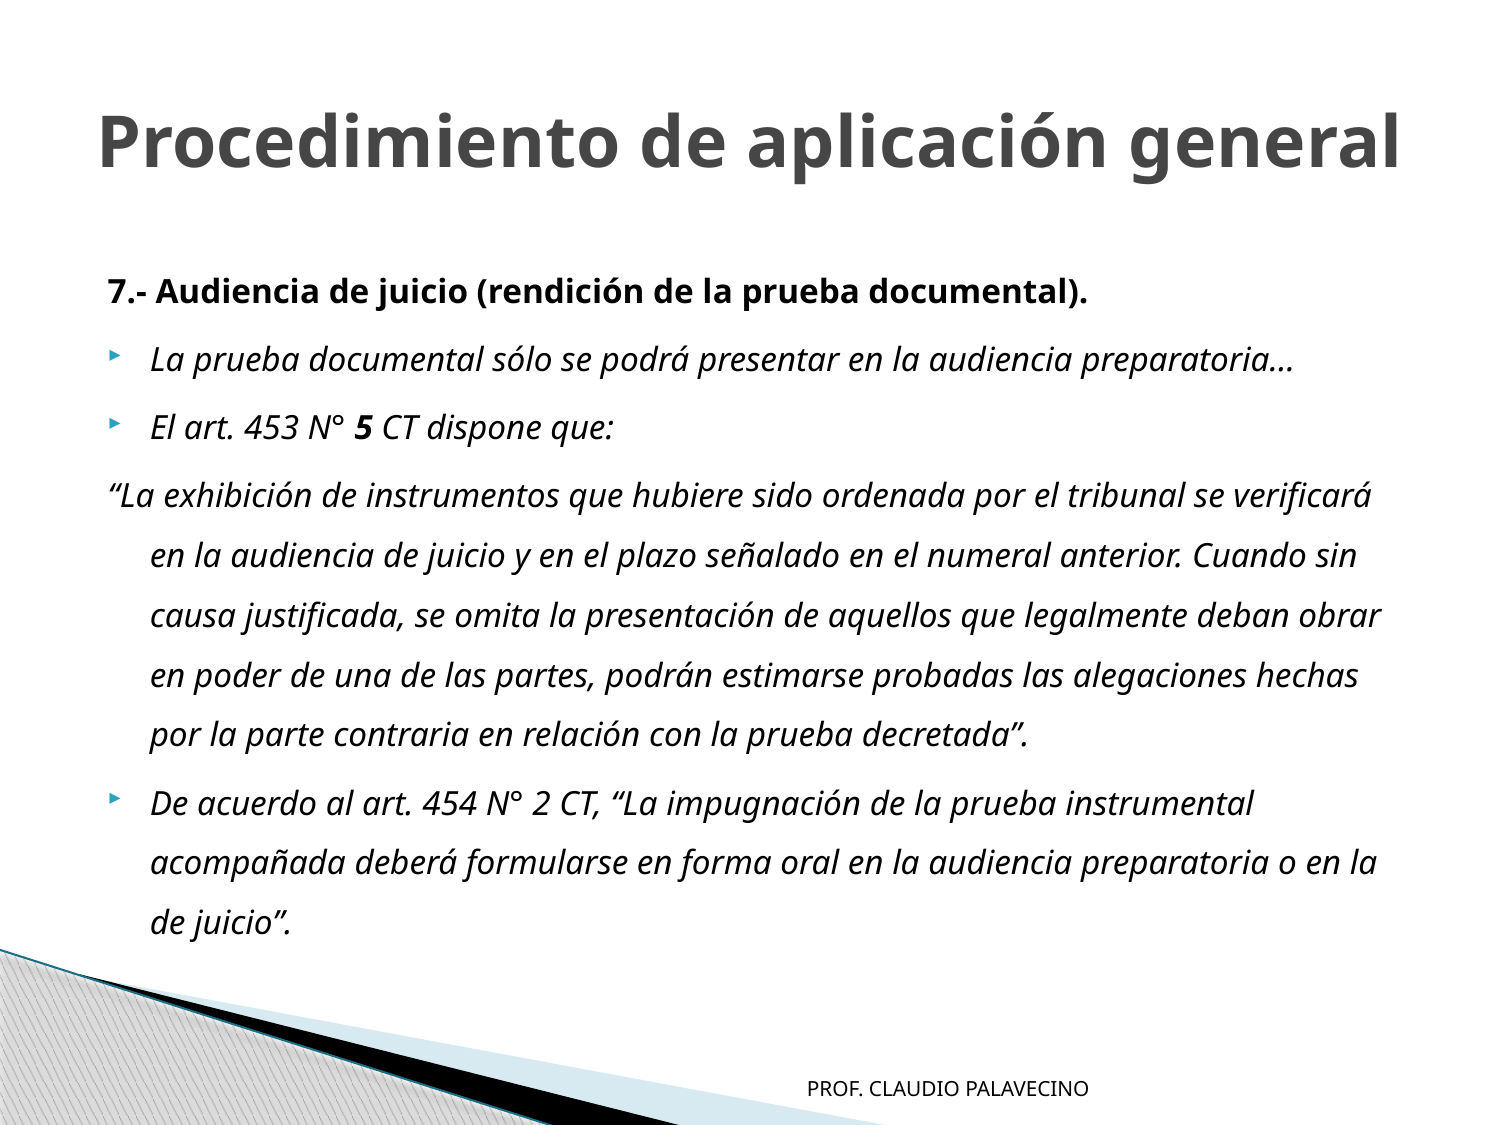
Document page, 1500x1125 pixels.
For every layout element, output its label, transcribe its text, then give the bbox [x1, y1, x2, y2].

list 7.- Audiencia de juicio (rendición de la prueba documental). La prueba documental sólo se podrá presentar en la audiencia preparatoria… El art. 453 N° 5 CT dispone que: “La exhibición de instrumentos que hubiere sido ordenada por el tribunal se verificará en la audiencia de juicio y en el plazo señalado en el numeral anterior. Cuando sin causa justificada, se omita la presentación de aquellos que legalmente deban obrar en poder de una de las partes, podrán estimarse probadas las alegaciones hechas por la parte contraria en relación con la prueba decretada”. De acuerdo al art. 454 N° 2 CT, “La impugnación de la prueba instrumental acompañada deberá formularse en forma oral en la audiencia preparatoria o en la de juicio”. [75, 243, 1425, 986]
title Procedimiento de aplicación general [75, 45, 1425, 233]
footer PROF. CLAUDIO PALAVECINO [718, 1051, 1105, 1112]
